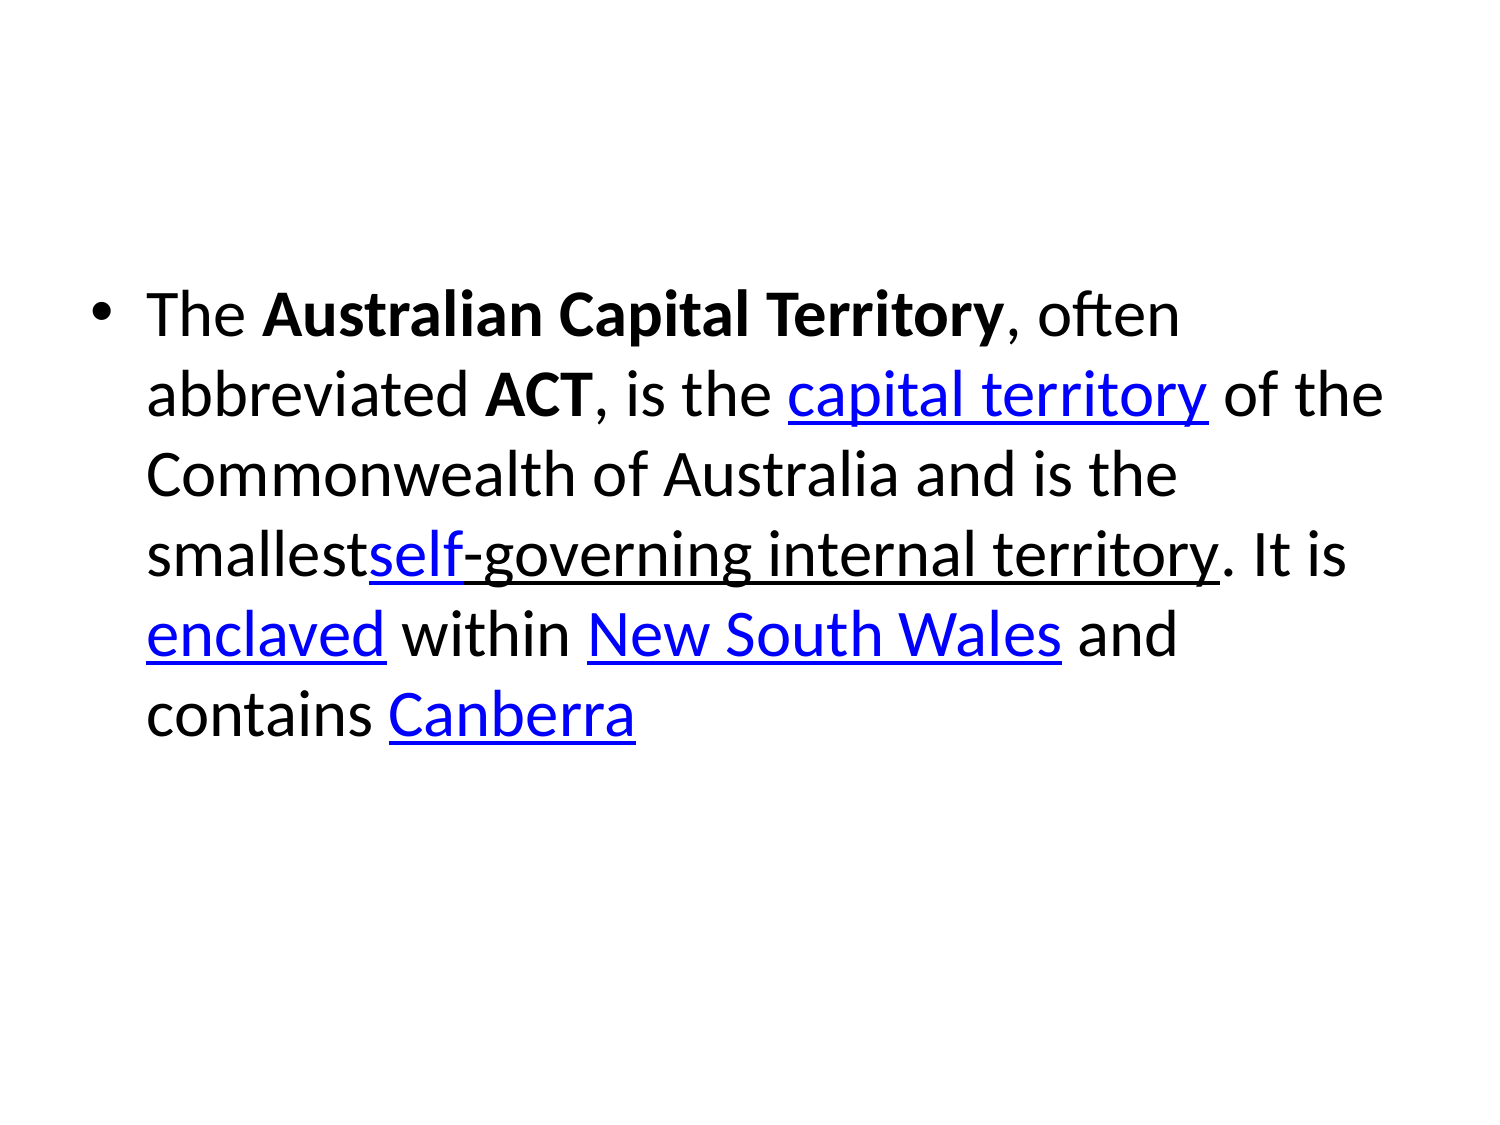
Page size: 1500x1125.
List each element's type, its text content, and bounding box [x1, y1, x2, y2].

list The Australian Capital Territory, often abbreviated ACT, is the capital territory of the Commonwealth of Australia and is the smallestself-governing internal territory. It is enclaved within New South Wales and contains Canberra [75, 262, 1425, 1005]
